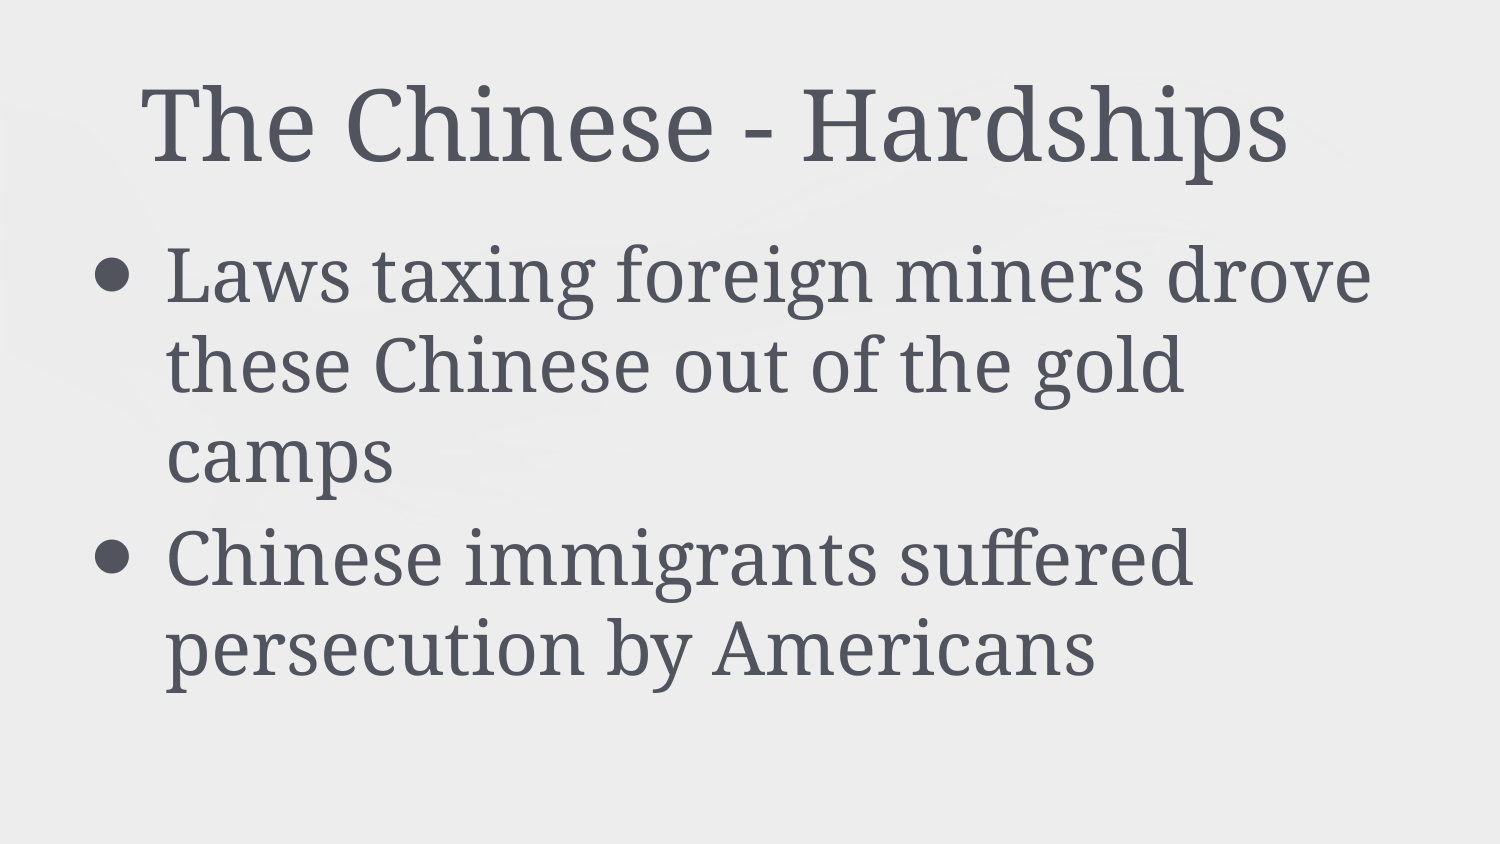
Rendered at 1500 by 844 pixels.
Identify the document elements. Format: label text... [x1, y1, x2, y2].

title The Chinese - Hardships [75, 25, 1425, 197]
list Laws taxing foreign miners drove these Chinese out of the gold camps Chinese immigrants suffered persecution by Americans [75, 212, 1425, 808]
